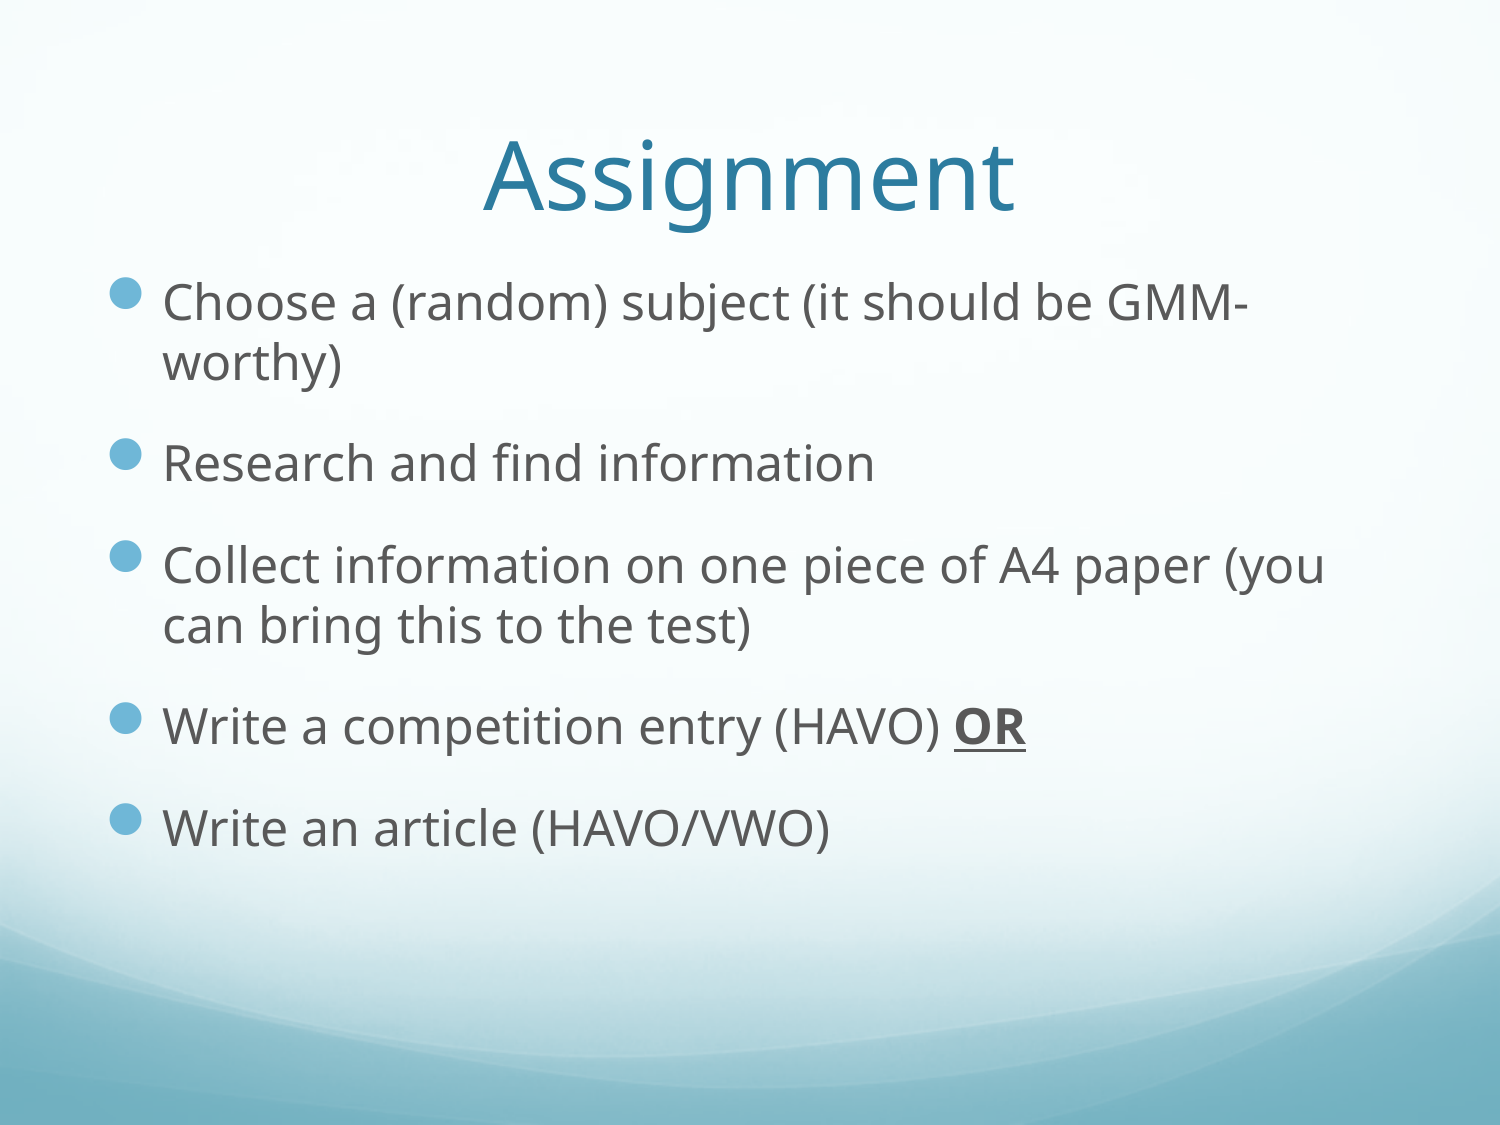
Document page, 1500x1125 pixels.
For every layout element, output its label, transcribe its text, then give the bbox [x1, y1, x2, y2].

list Choose a (random) subject (it should be GMM-worthy) Research and find information Collect information on one piece of A4 paper (you can bring this to the test) Write a competition entry (HAVO) OR Write an article (HAVO/VWO) [90, 262, 1410, 975]
title Assignment [90, 17, 1410, 237]
